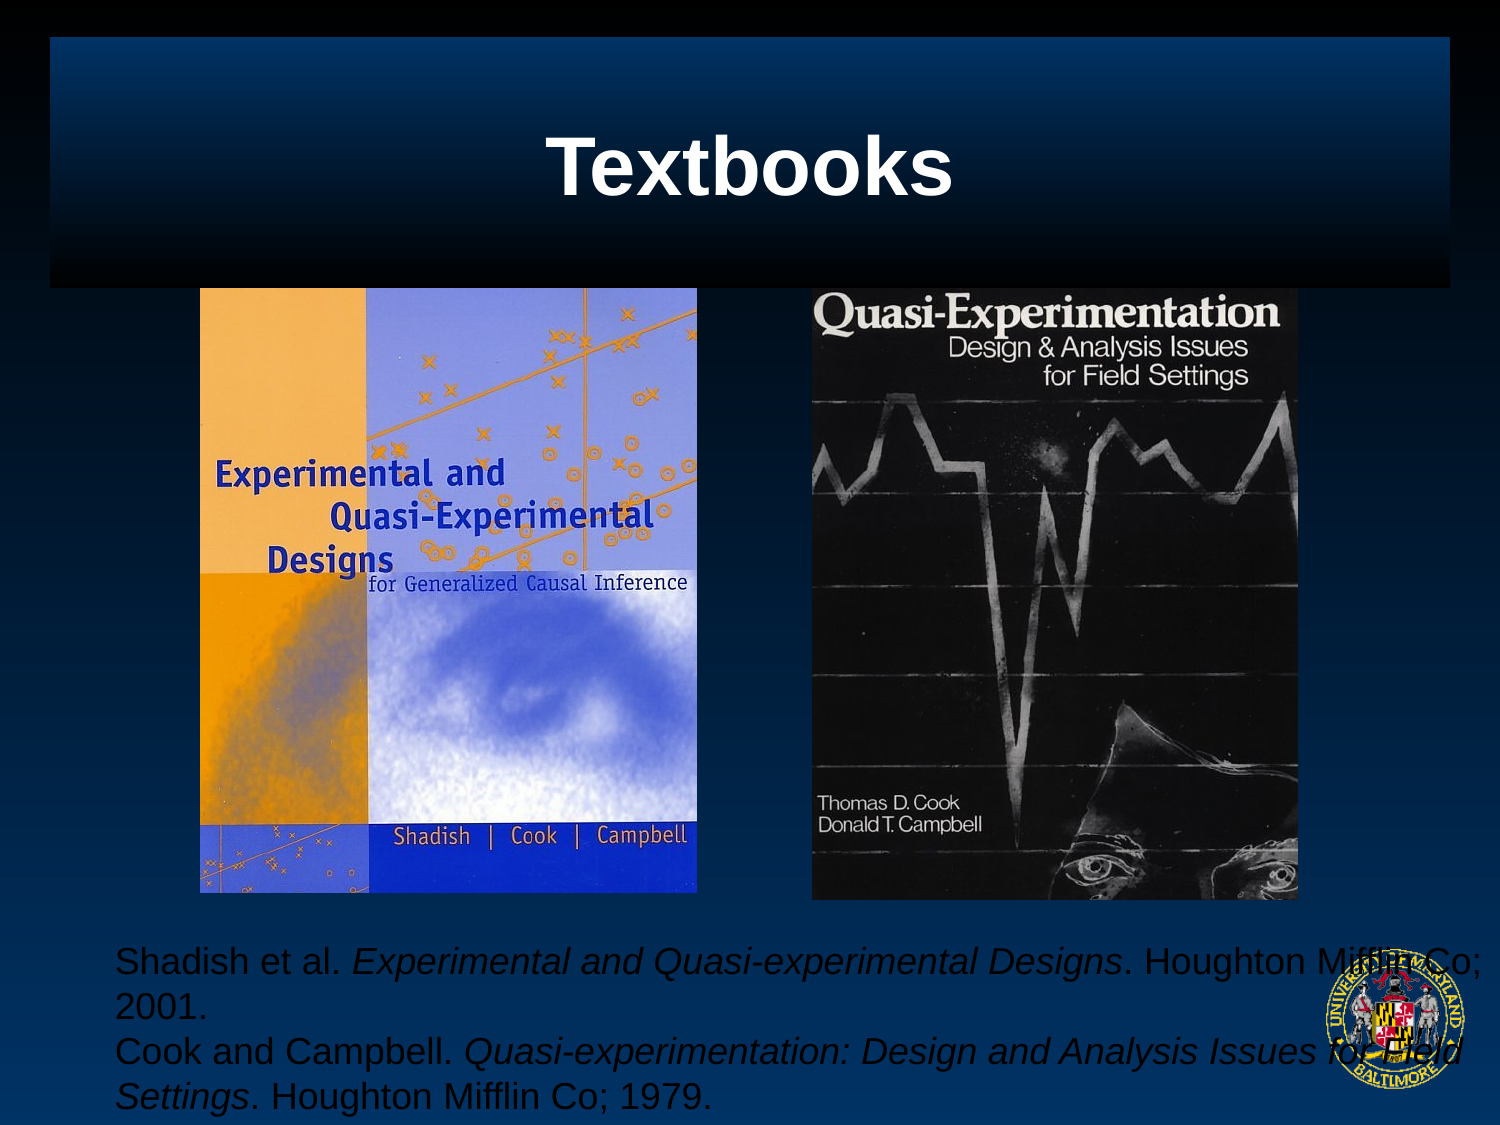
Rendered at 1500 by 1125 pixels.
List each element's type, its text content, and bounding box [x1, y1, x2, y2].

text_box Shadish et al. Experimental and Quasi-experimental Designs. Houghton Mifflin Co; 2001. Cook and Campbell. Quasi-experimentation: Design and Analysis Issues for Field Settings. Houghton Mifflin Co; 1979. [99, 929, 1500, 1125]
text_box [199, 262, 1298, 901]
title Textbooks [49, 37, 1451, 288]
